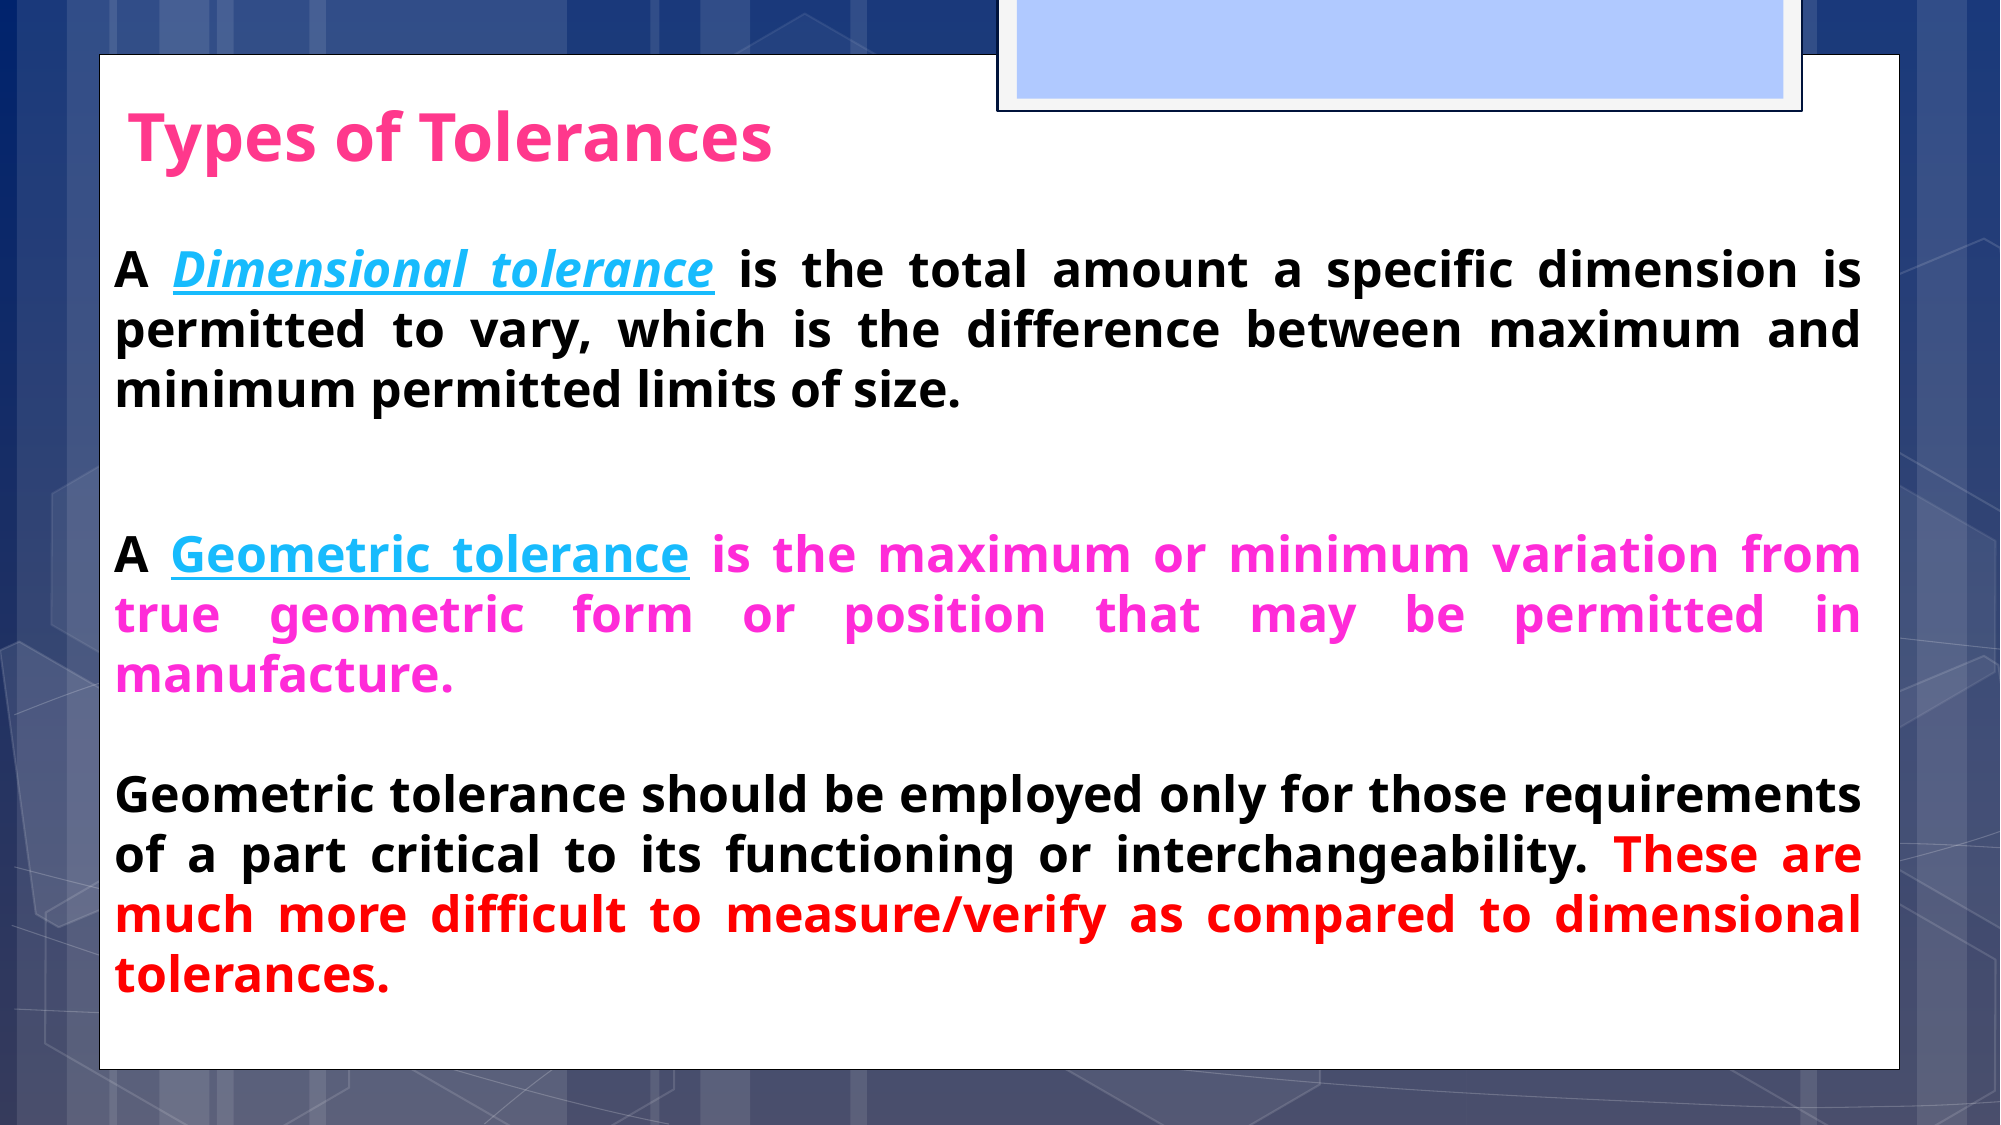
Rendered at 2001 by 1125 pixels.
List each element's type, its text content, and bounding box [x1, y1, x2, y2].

text_box A Geometric tolerance is the maximum or minimum variation from true geometric form or position that may be permitted in manufacture. Geometric tolerance should be employed only for those requirements of a part critical to its functioning or interchangeability. These are much more difficult to measure/verify as compared to dimensional tolerances. [99, 515, 1879, 1011]
text_box Types of Tolerances [112, 87, 1113, 183]
text_box A Dimensional tolerance is the total amount a specific dimension is permitted to vary, which is the difference between maximum and minimum permitted limits of size. [99, 230, 1879, 425]
